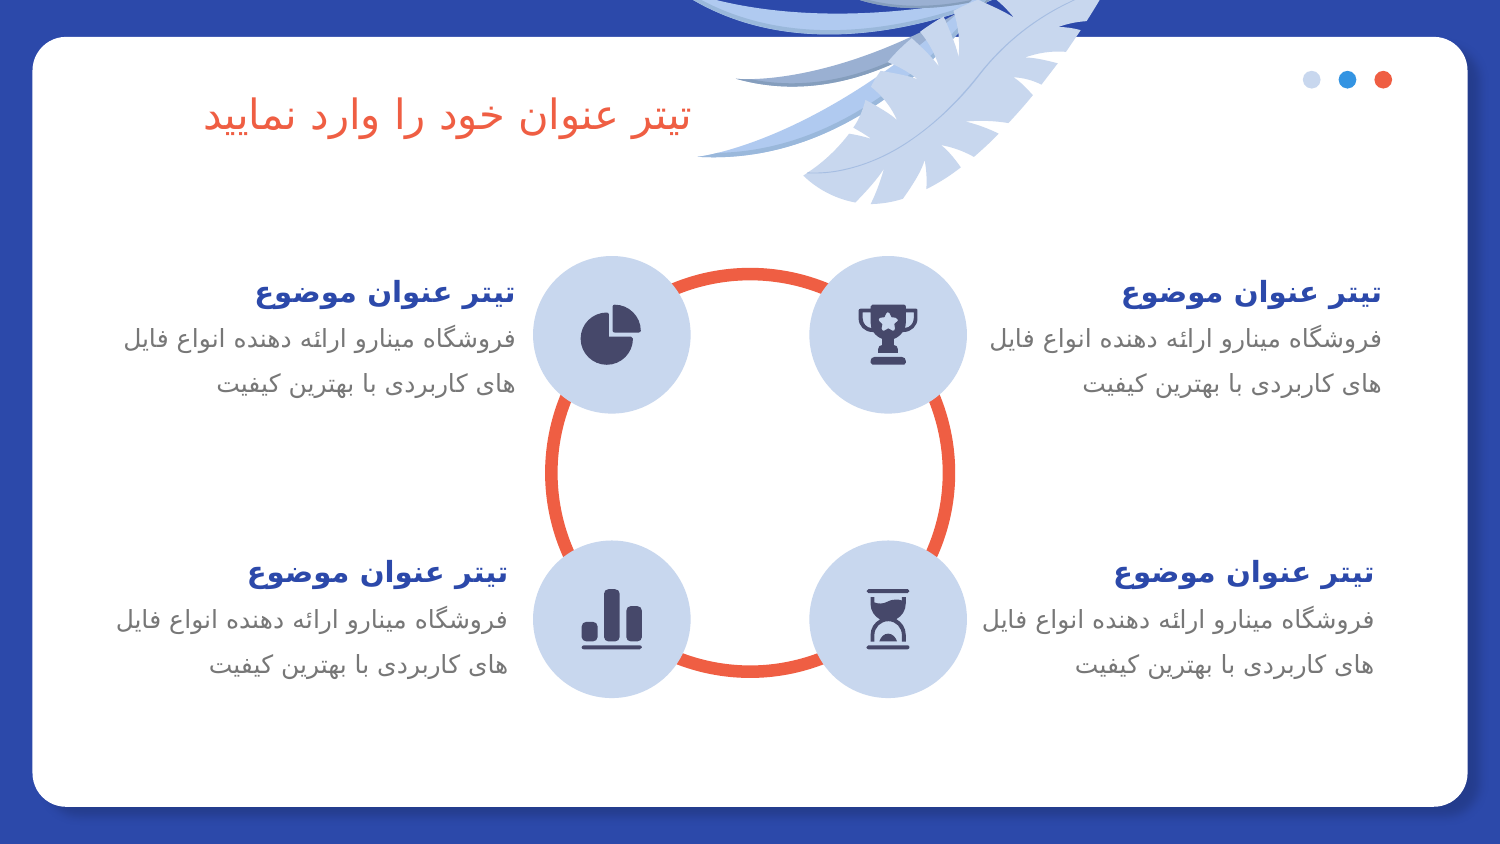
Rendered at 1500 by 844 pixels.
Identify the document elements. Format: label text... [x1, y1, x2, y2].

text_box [858, 304, 918, 365]
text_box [580, 304, 642, 366]
text_box [533, 256, 691, 414]
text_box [866, 588, 911, 650]
text_box تیتر عنوان موضوع فروشگاه مینارو ارائه دهنده انواع فایل های کاربردی با بهترین کیفیت [108, 248, 531, 406]
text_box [581, 588, 643, 650]
text_box [809, 540, 966, 699]
text_box تیتر عنوان موضوع فروشگاه مینارو ارائه دهنده انواع فایل های کاربردی با بهترین کیفیت [974, 248, 1398, 406]
text_box تیتر عنوان موضوع فروشگاه مینارو ارائه دهنده انواع فایل های کاربردی با بهترین کیفیت [100, 528, 524, 686]
text_box [809, 256, 967, 414]
text_box [533, 540, 691, 699]
text_box [551, 274, 949, 672]
text_box تیتر عنوان موضوع فروشگاه مینارو ارائه دهنده انواع فایل های کاربردی با بهترین کیفیت [966, 528, 1390, 686]
text_box تیتر عنوان خود را وارد نمایید [163, 80, 732, 146]
